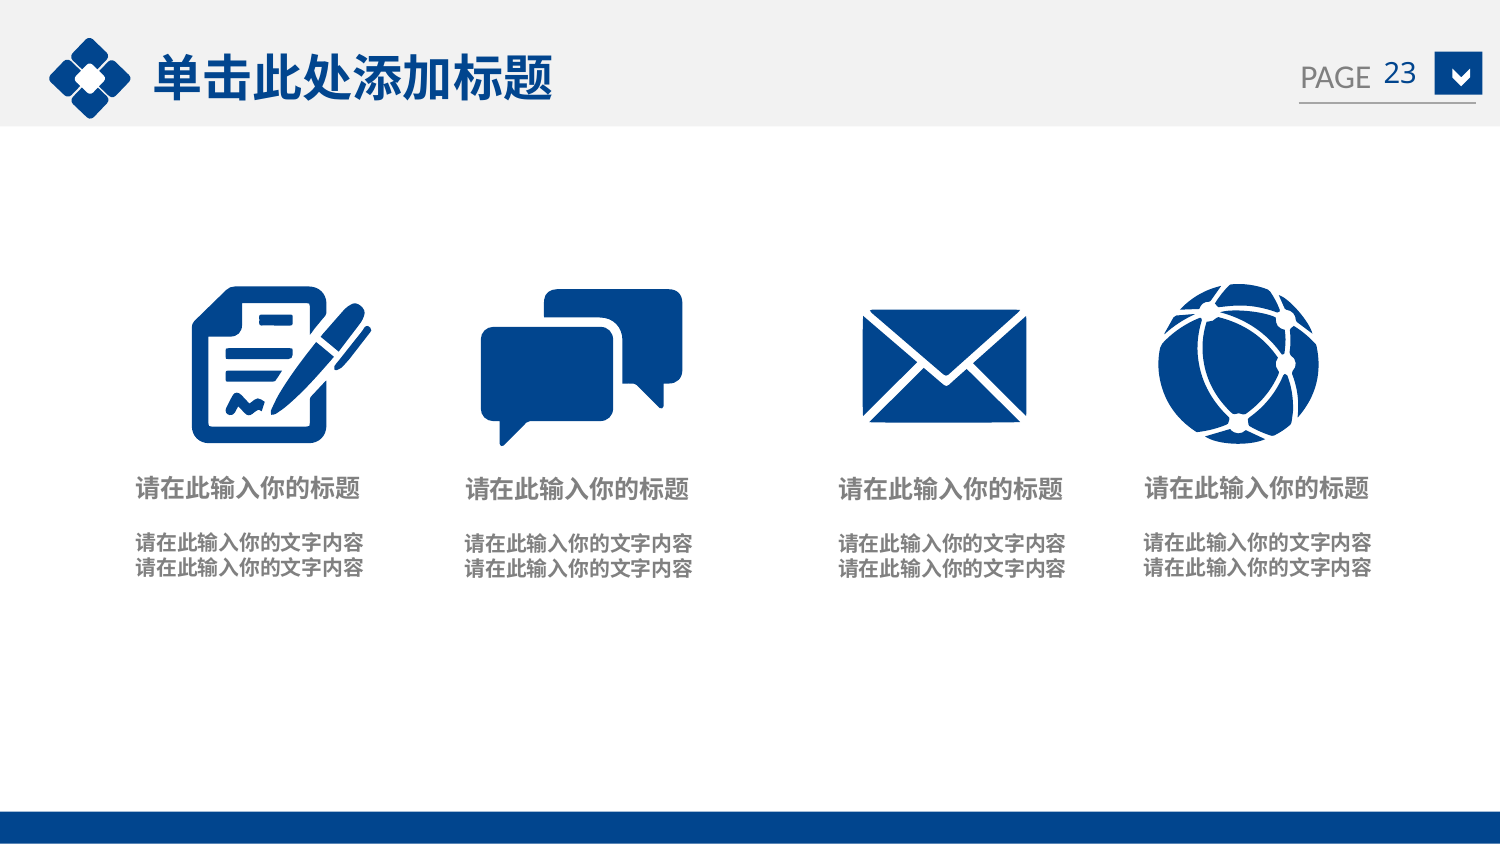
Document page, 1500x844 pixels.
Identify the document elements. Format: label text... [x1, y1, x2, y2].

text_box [52, 41, 127, 115]
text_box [191, 286, 372, 444]
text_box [1127, 464, 1389, 587]
slide_number 23 [1364, 51, 1437, 97]
text_box 单击此处添加标题 [137, 38, 568, 114]
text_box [822, 466, 1083, 588]
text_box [119, 464, 380, 587]
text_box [448, 466, 709, 588]
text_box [1157, 283, 1323, 447]
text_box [862, 309, 1027, 424]
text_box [480, 288, 683, 447]
